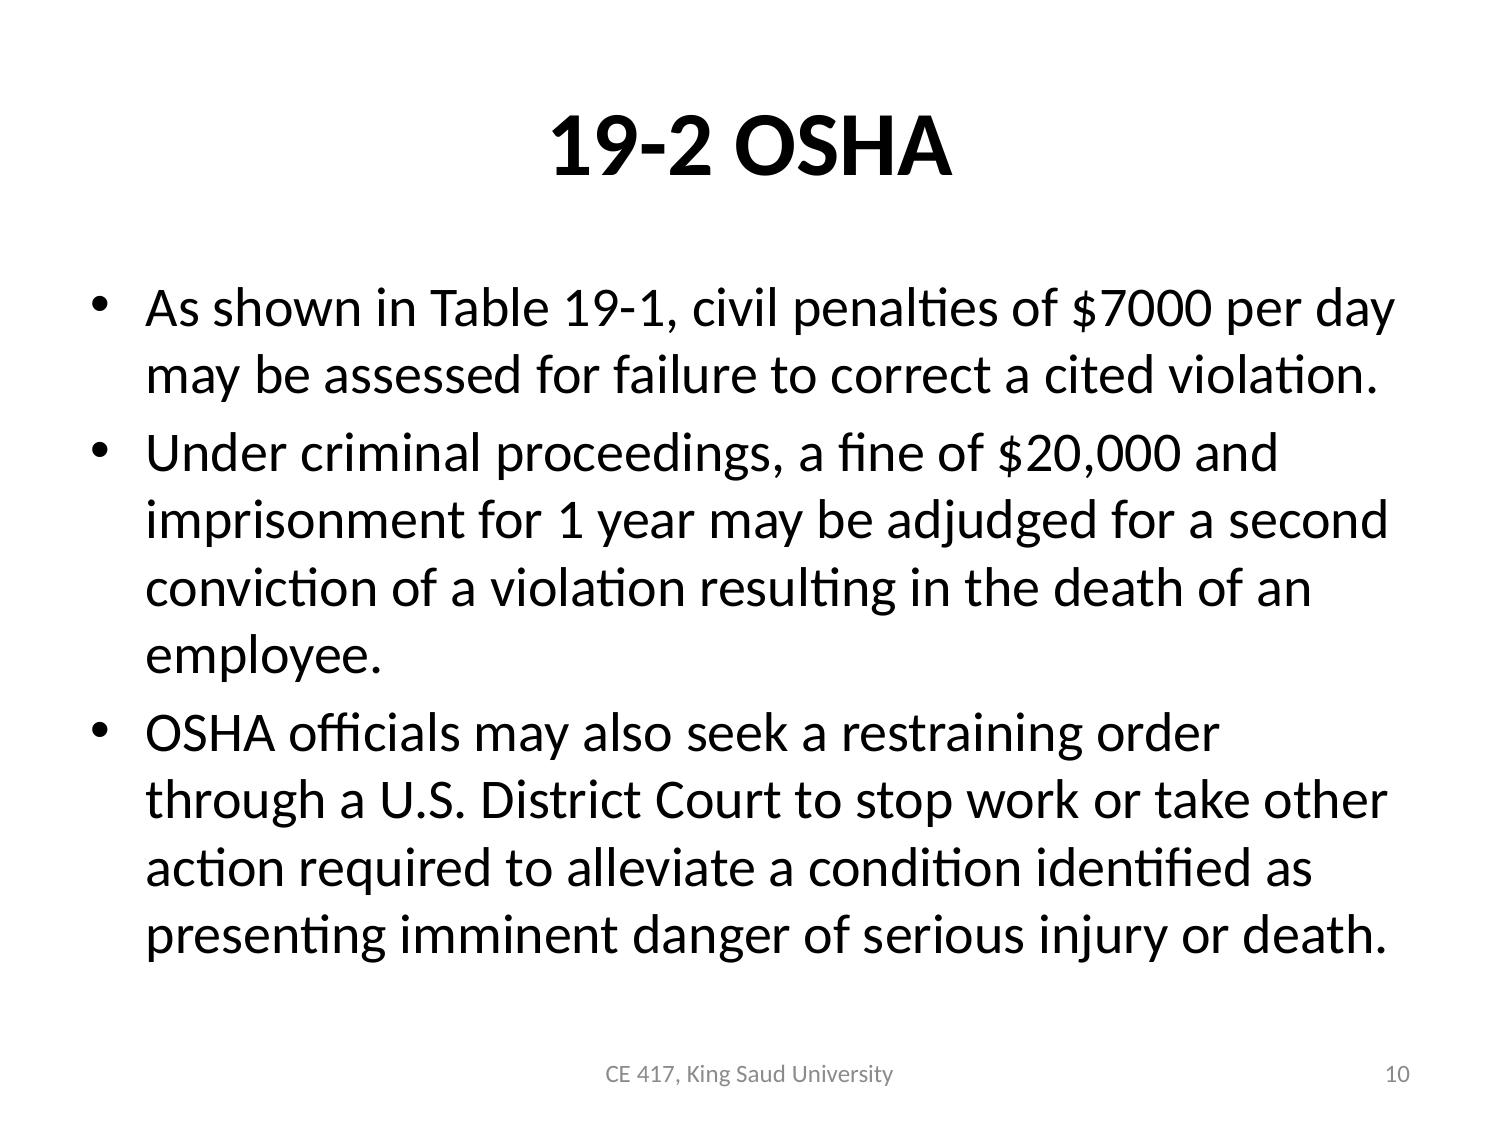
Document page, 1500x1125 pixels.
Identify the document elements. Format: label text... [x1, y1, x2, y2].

title 19-2 OSHA [75, 45, 1425, 233]
footer CE 417, King Saud University [512, 1042, 988, 1103]
slide_number 10 [1074, 1042, 1425, 1103]
list As shown in Table 19-1, civil penalties of $7000 per day may be assessed for failure to correct a cited violation. Under criminal proceedings, a fine of $20,000 and imprisonment for 1 year may be adjudged for a second conviction of a violation resulting in the death of an employee. OSHA officials may also seek a restraining order through a U.S. District Court to stop work or take other action required to alleviate a condition identified as presenting imminent danger of serious injury or death. [75, 262, 1425, 1005]
